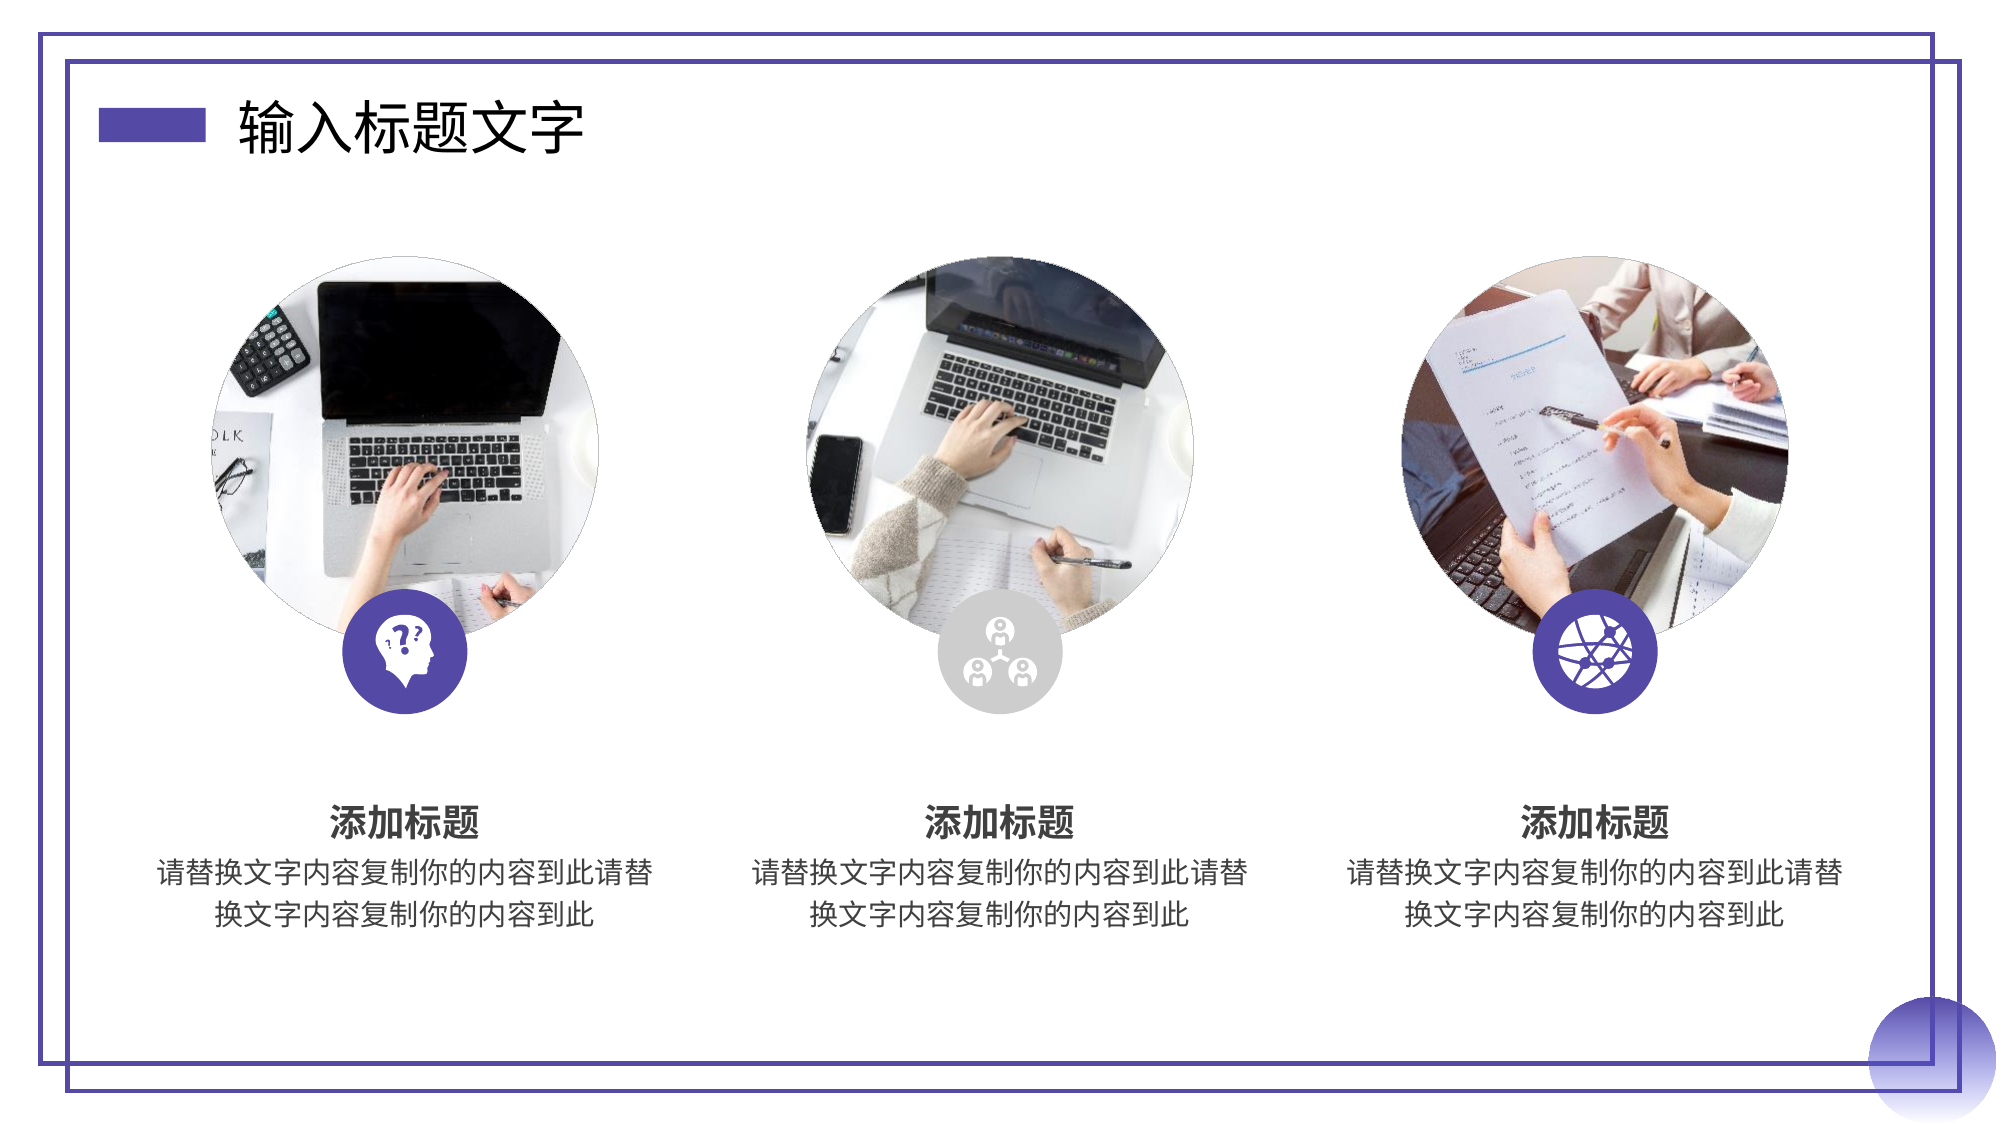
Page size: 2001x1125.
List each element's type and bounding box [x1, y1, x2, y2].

picture [1401, 256, 1789, 589]
text_box [1329, 589, 1861, 941]
picture [806, 256, 1194, 589]
text_box [734, 589, 1266, 941]
text_box [139, 589, 670, 941]
picture [211, 256, 599, 589]
